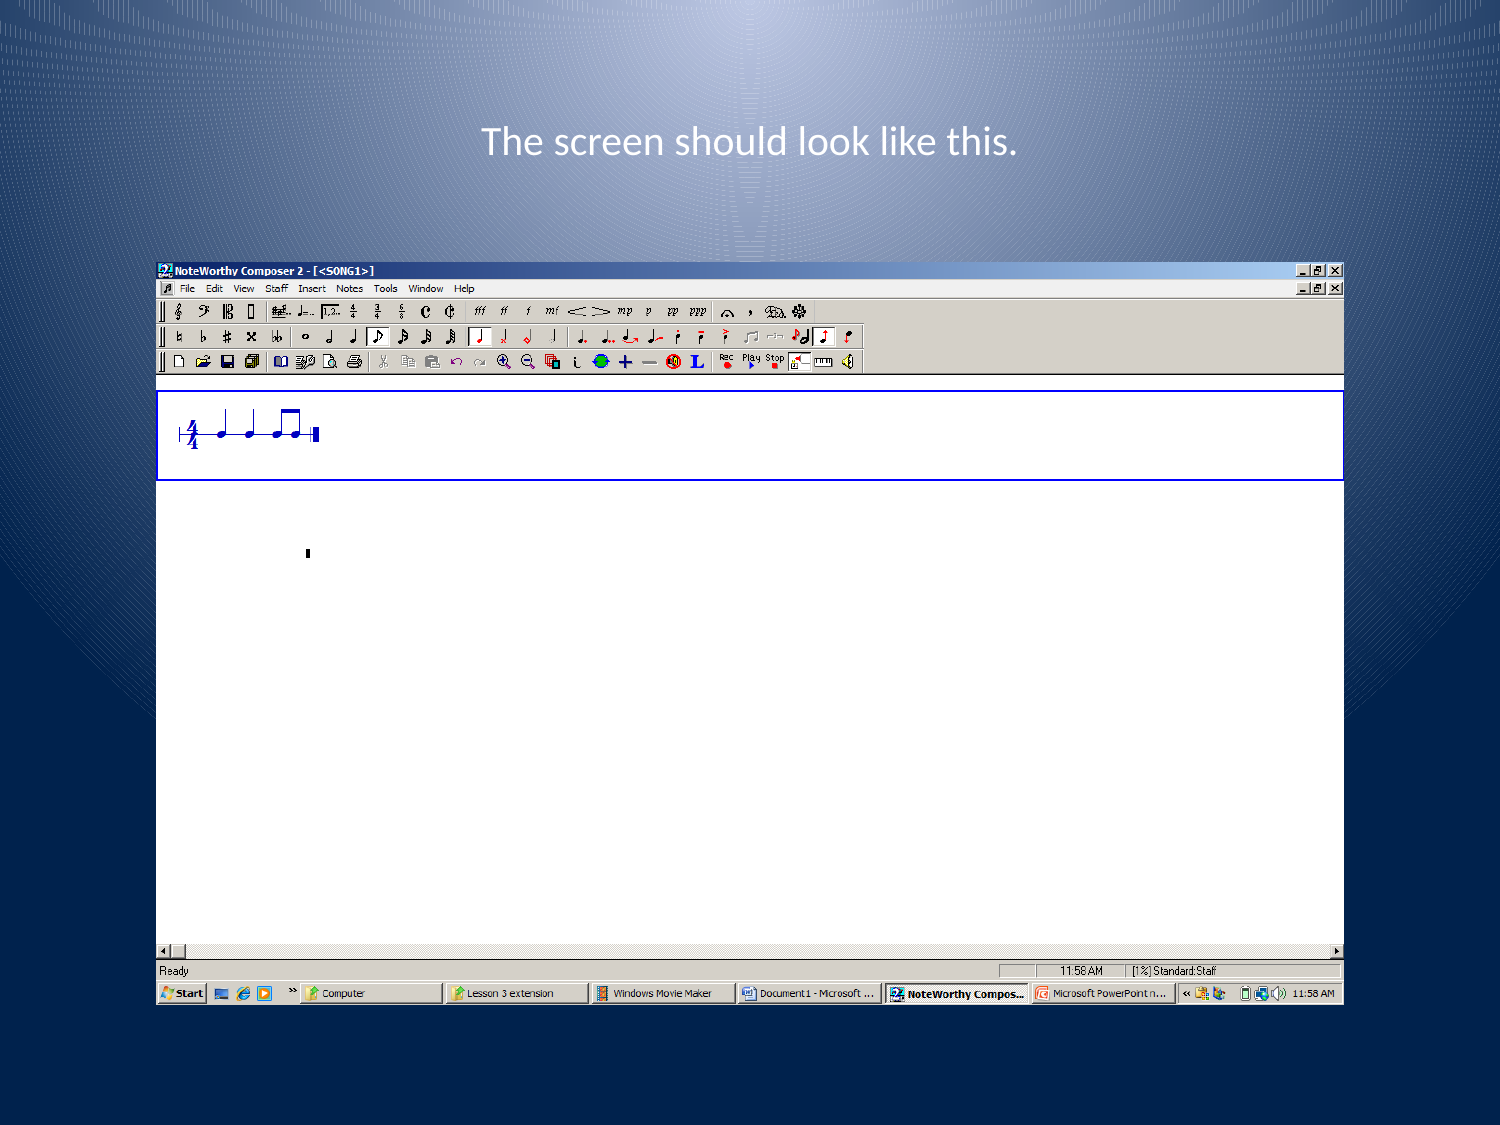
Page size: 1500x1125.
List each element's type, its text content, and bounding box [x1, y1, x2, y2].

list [155, 262, 1345, 1006]
title The screen should look like this. [75, 45, 1425, 233]
